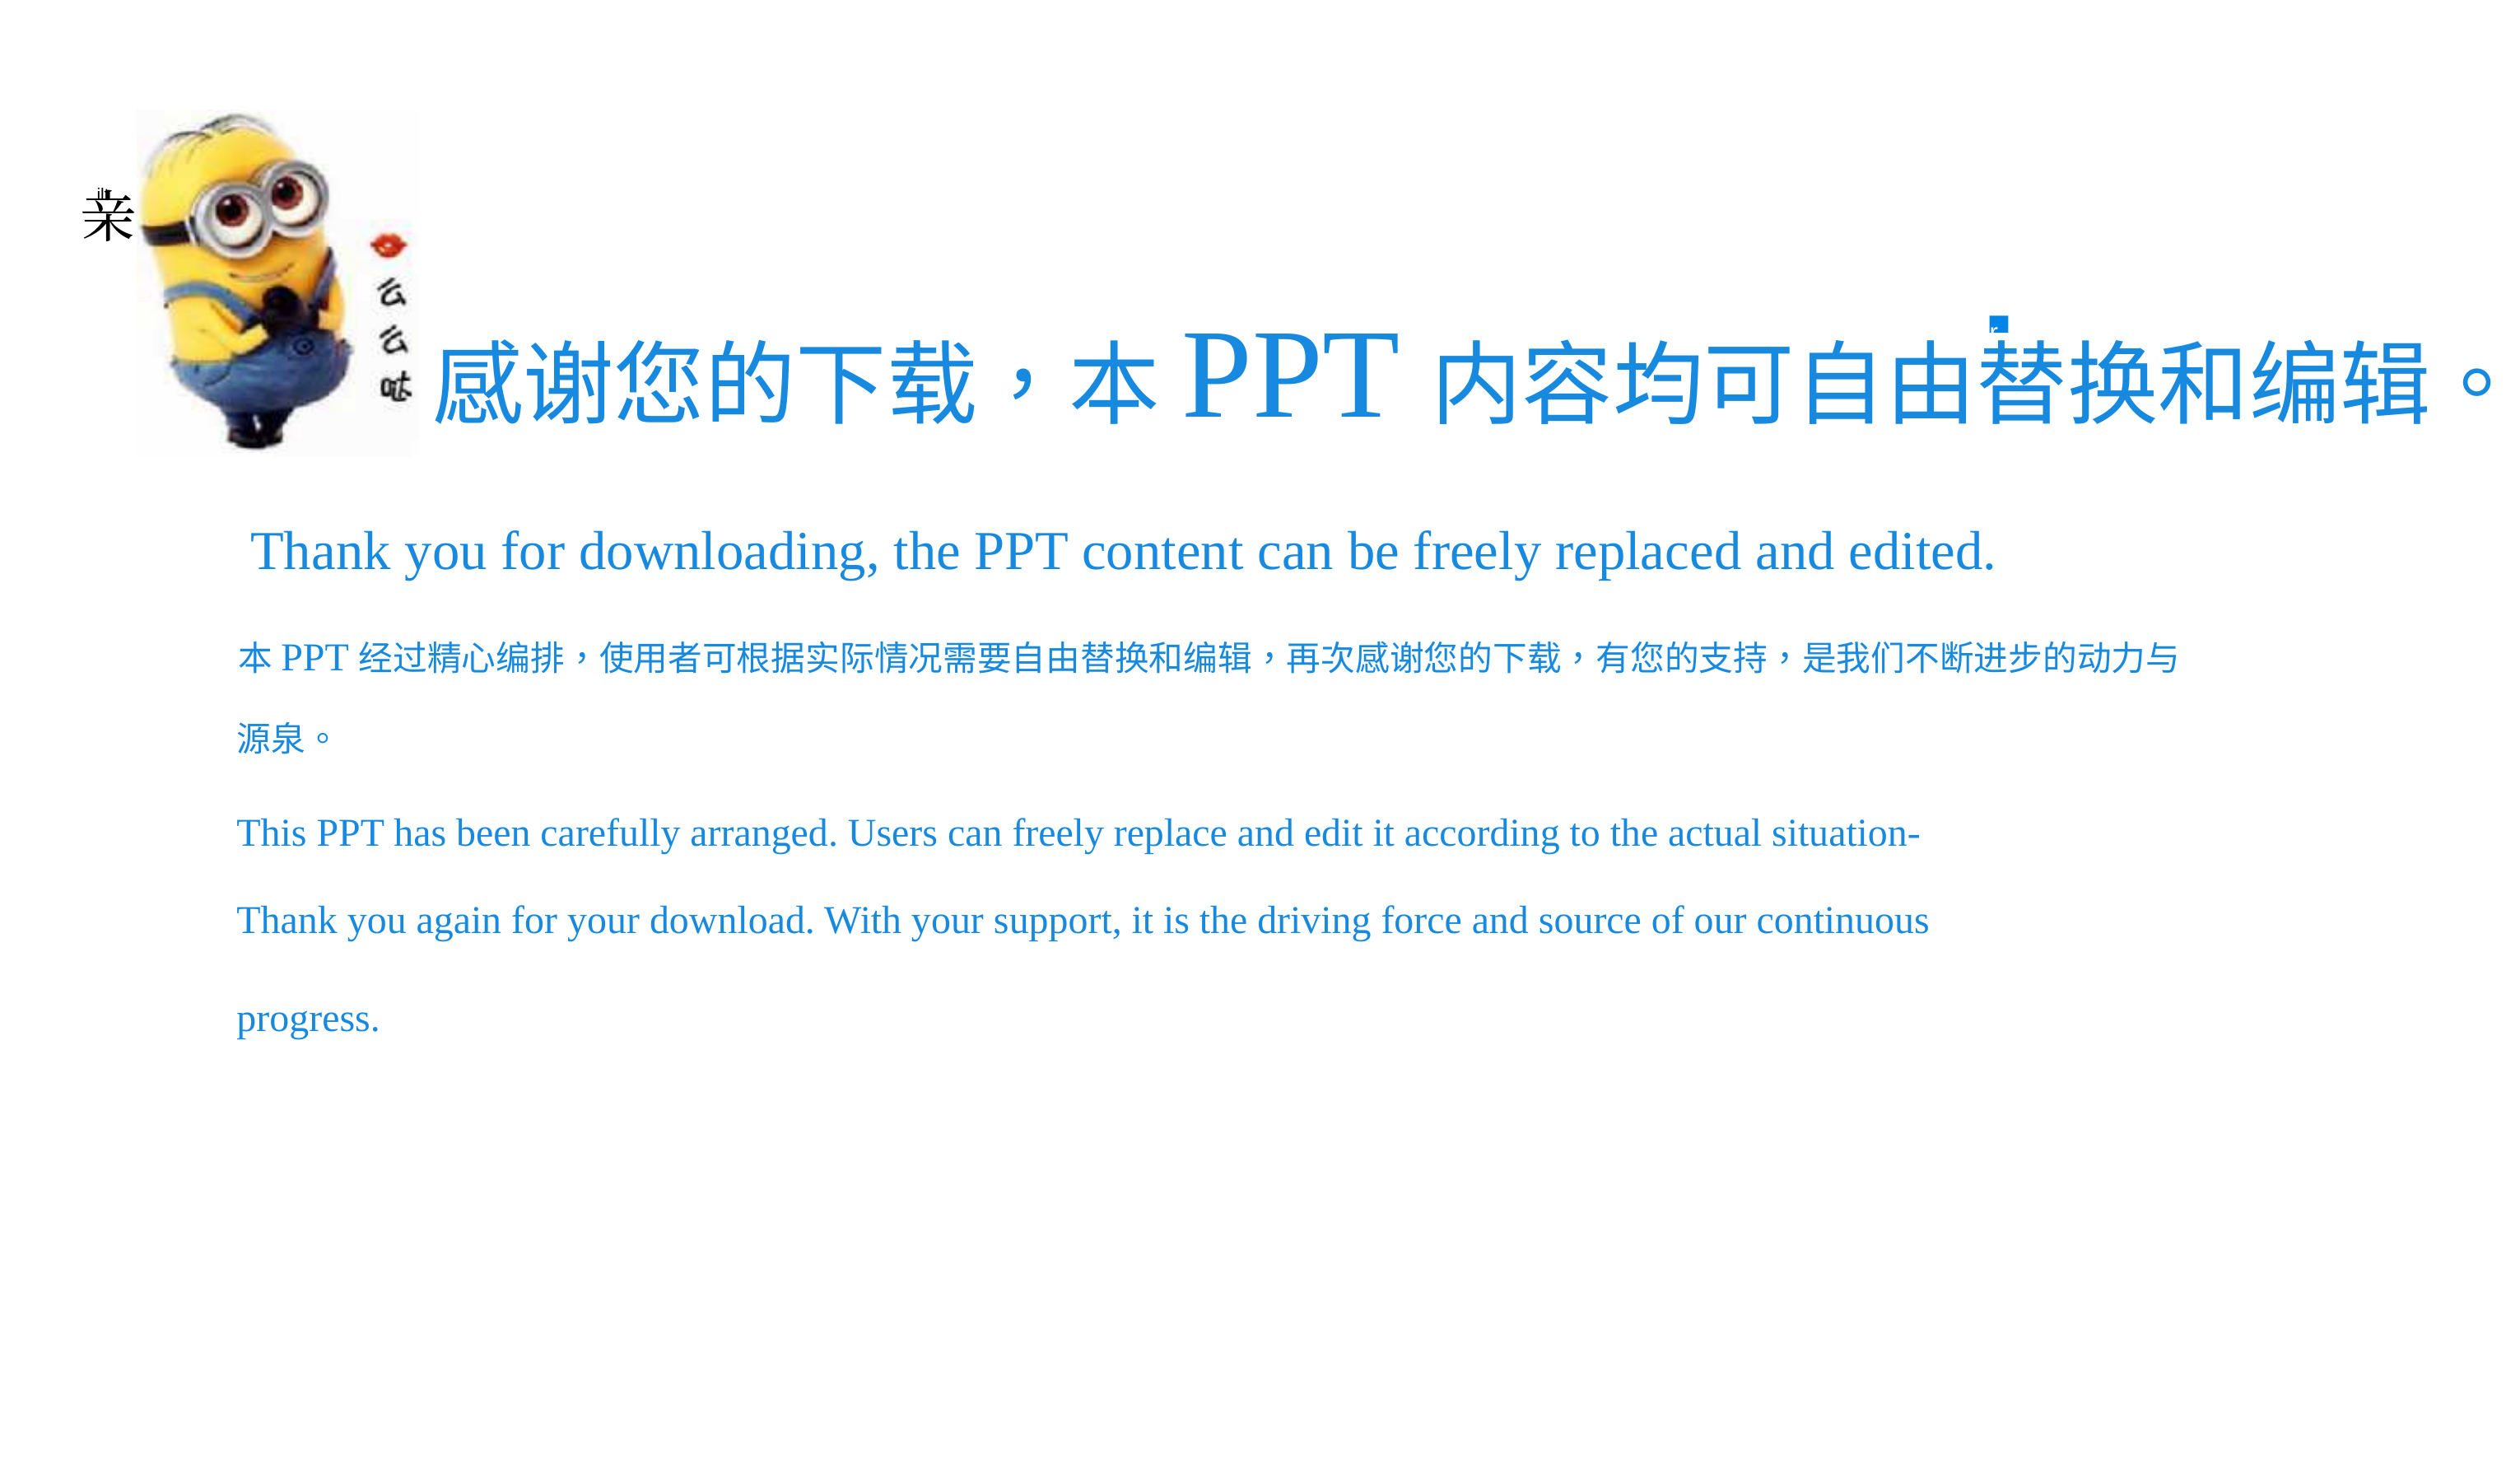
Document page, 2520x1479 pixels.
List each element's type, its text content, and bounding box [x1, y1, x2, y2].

text_box progress. [236, 991, 393, 1016]
text_box This PPT has been carefully arranged. Users can freely replace and edit it according to the actual situation- [236, 806, 2191, 844]
text_box ilt 亲 [80, 159, 126, 254]
text_box 源泉。 [236, 716, 326, 755]
text_box r- [1989, 315, 2009, 334]
picture [137, 110, 419, 457]
text_box 本PPT经过精心编排，使用者可根据实际情况需要自由替换和编辑，再次感谢您的下载，有您的支持，是我们不断进步的动力与 [238, 631, 2237, 670]
text_box 感谢您的下载，本PPT内容均可自由替换和编辑。 [432, 290, 2373, 383]
text_box Thank you again for your download. With your support, it is the driving force and source of our continuous [236, 893, 2146, 931]
text_box Thank you for downloading, the PPT content can be freely replaced and edited. [250, 514, 2238, 565]
